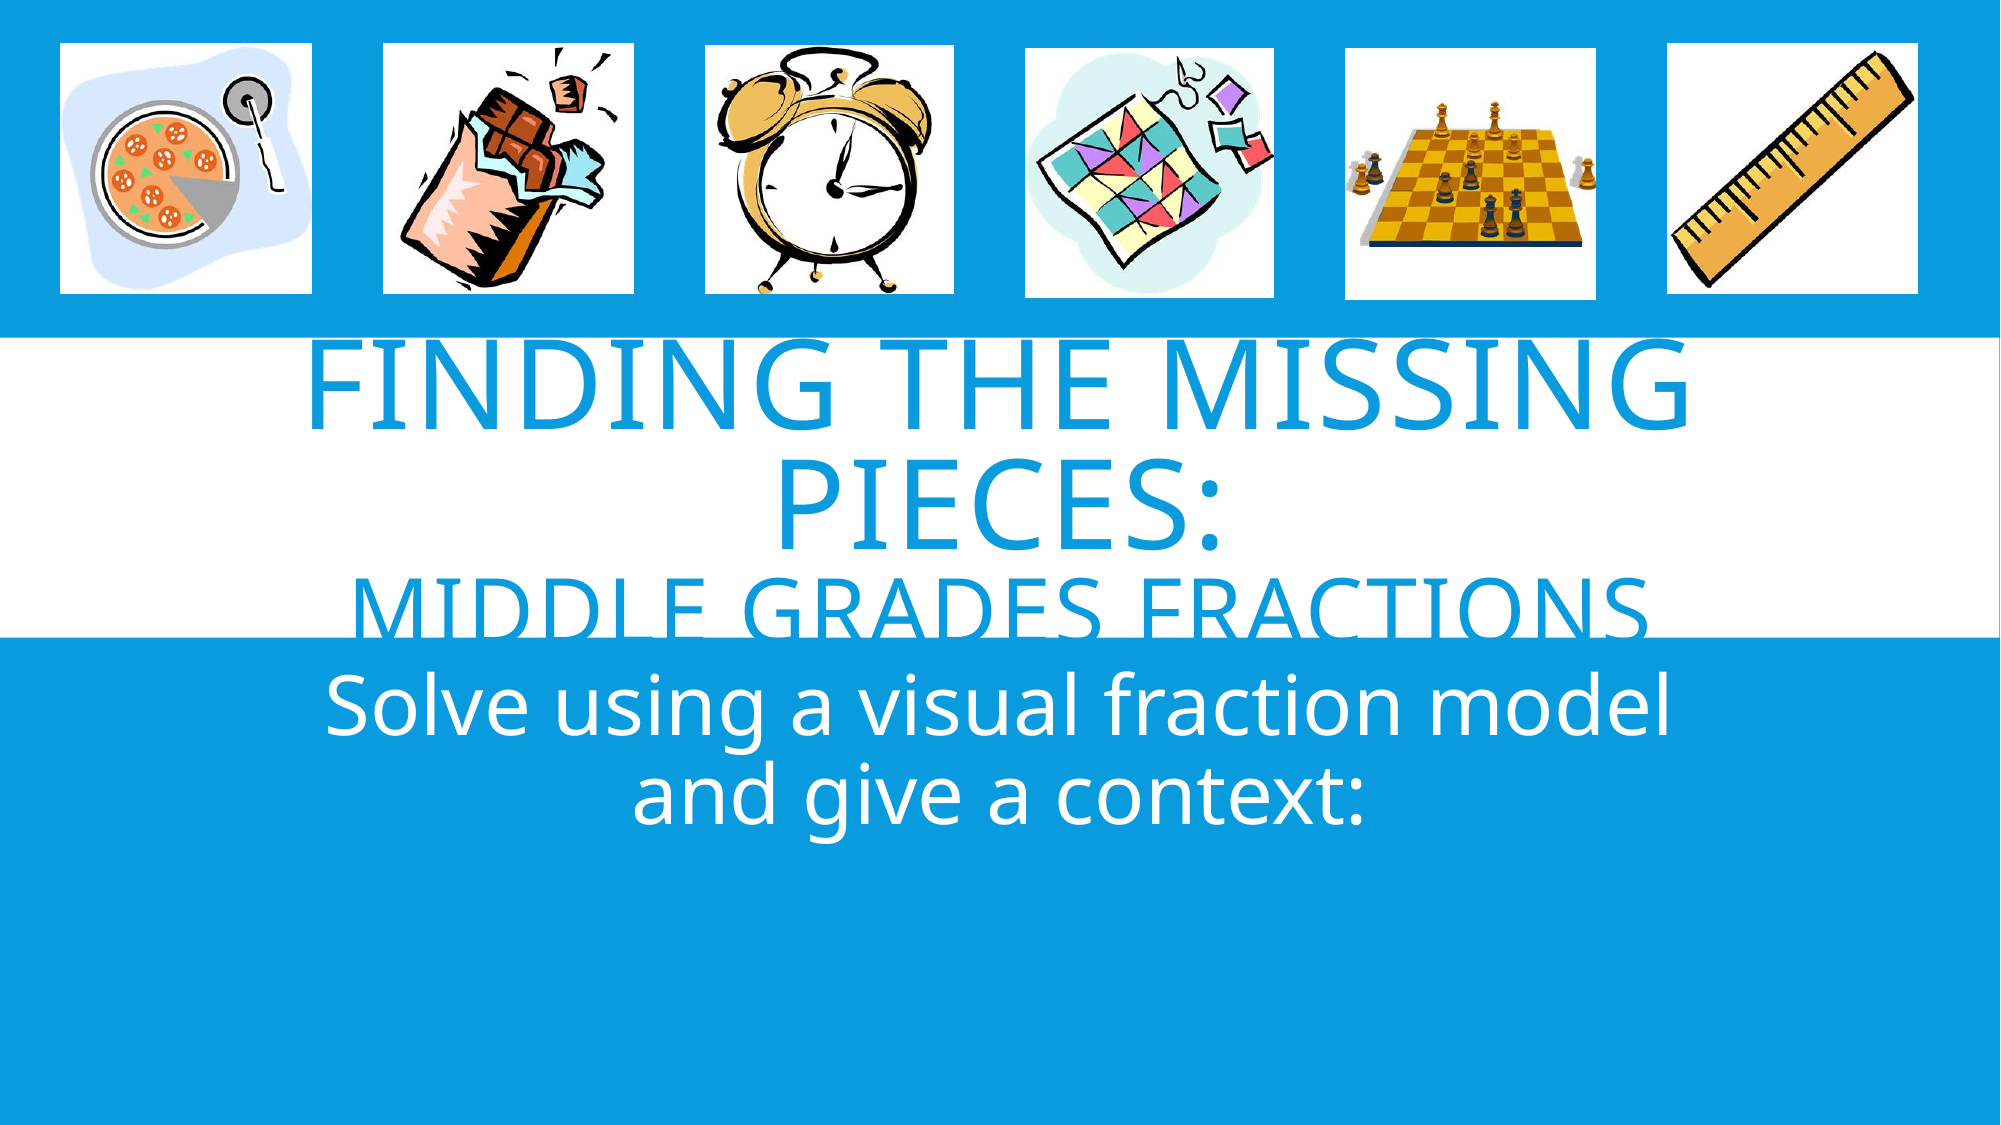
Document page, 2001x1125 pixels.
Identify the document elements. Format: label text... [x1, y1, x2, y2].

picture [61, 44, 311, 293]
picture [384, 44, 633, 293]
picture [706, 46, 953, 293]
picture [1346, 49, 1595, 299]
picture [1668, 44, 1917, 293]
title Finding the missing pieces: Middle Grades Fractions [60, 355, 1942, 641]
picture [1026, 49, 1273, 297]
